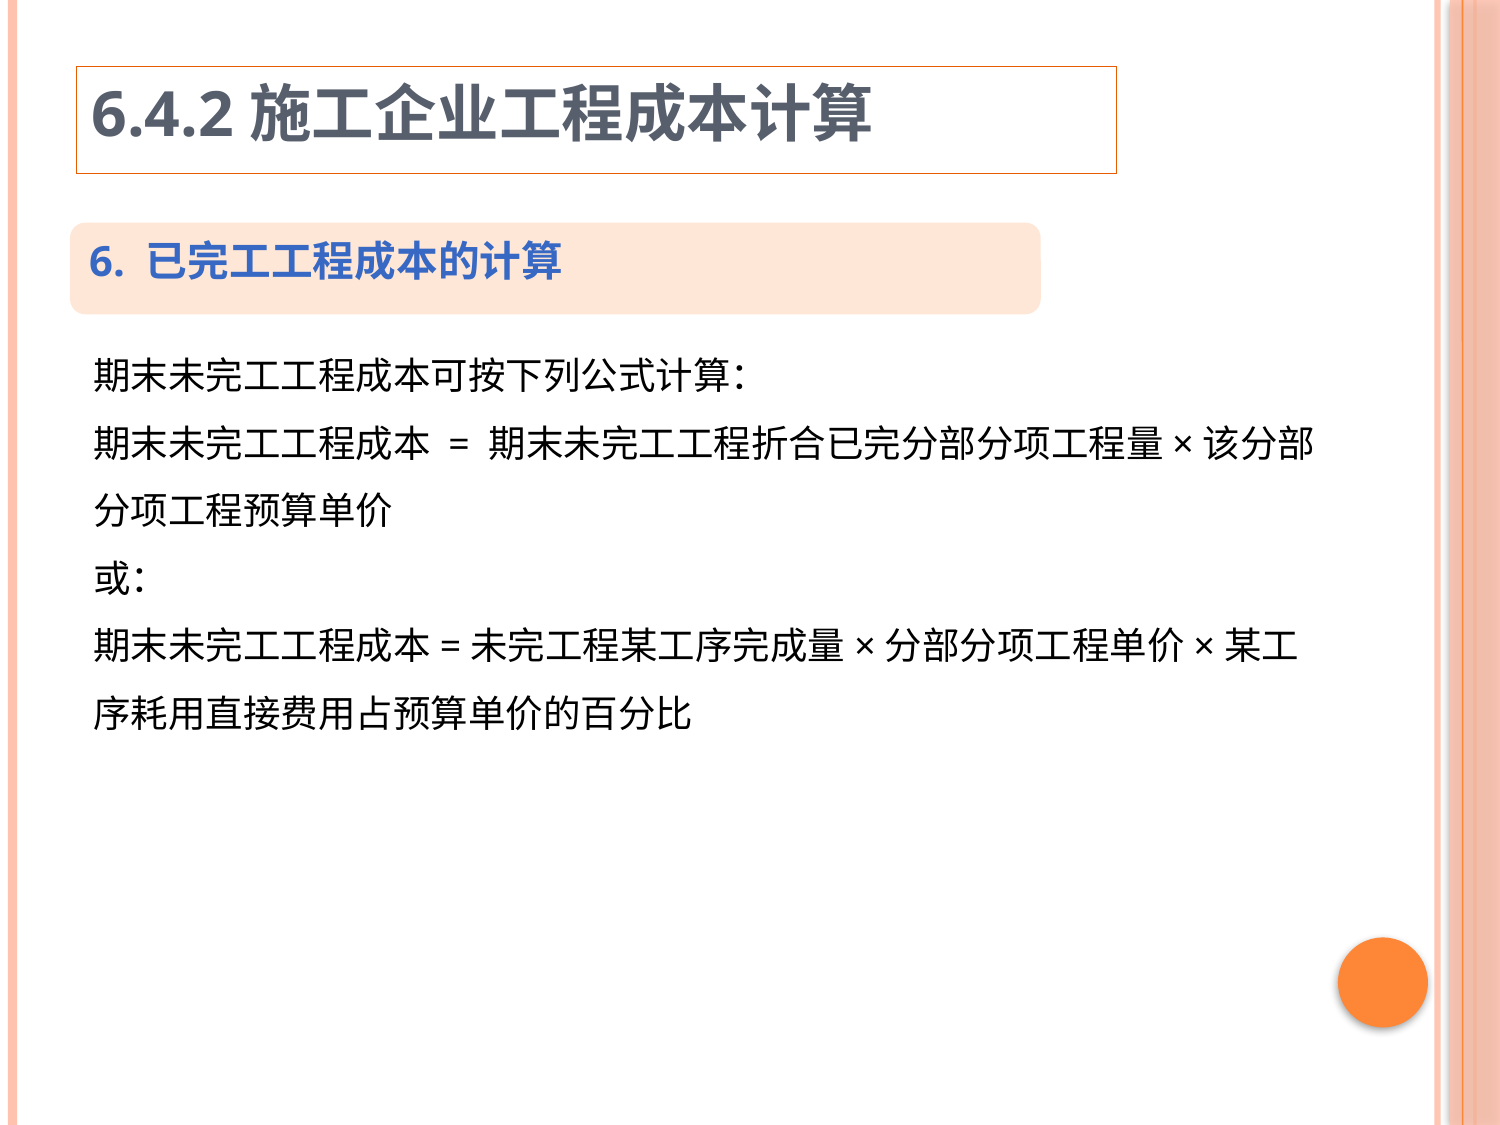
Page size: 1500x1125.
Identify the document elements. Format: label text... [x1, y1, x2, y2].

text_box 6. 已完工工程成本的计算 [69, 222, 1041, 315]
text_box 期末未完工工程成本可按下列公式计算： 期末未完工工程成本 = 期末未完工工程折合已完分部分项工程量×该分部分项工程预算单价 或： 期末未完工工程成本=未完工程某工序完成量×分部分项工程单价×某工序耗用直接费用占预算单价的百分比 [78, 322, 1331, 742]
text_box 6.4.2施工企业工程成本计算 [76, 66, 1117, 174]
